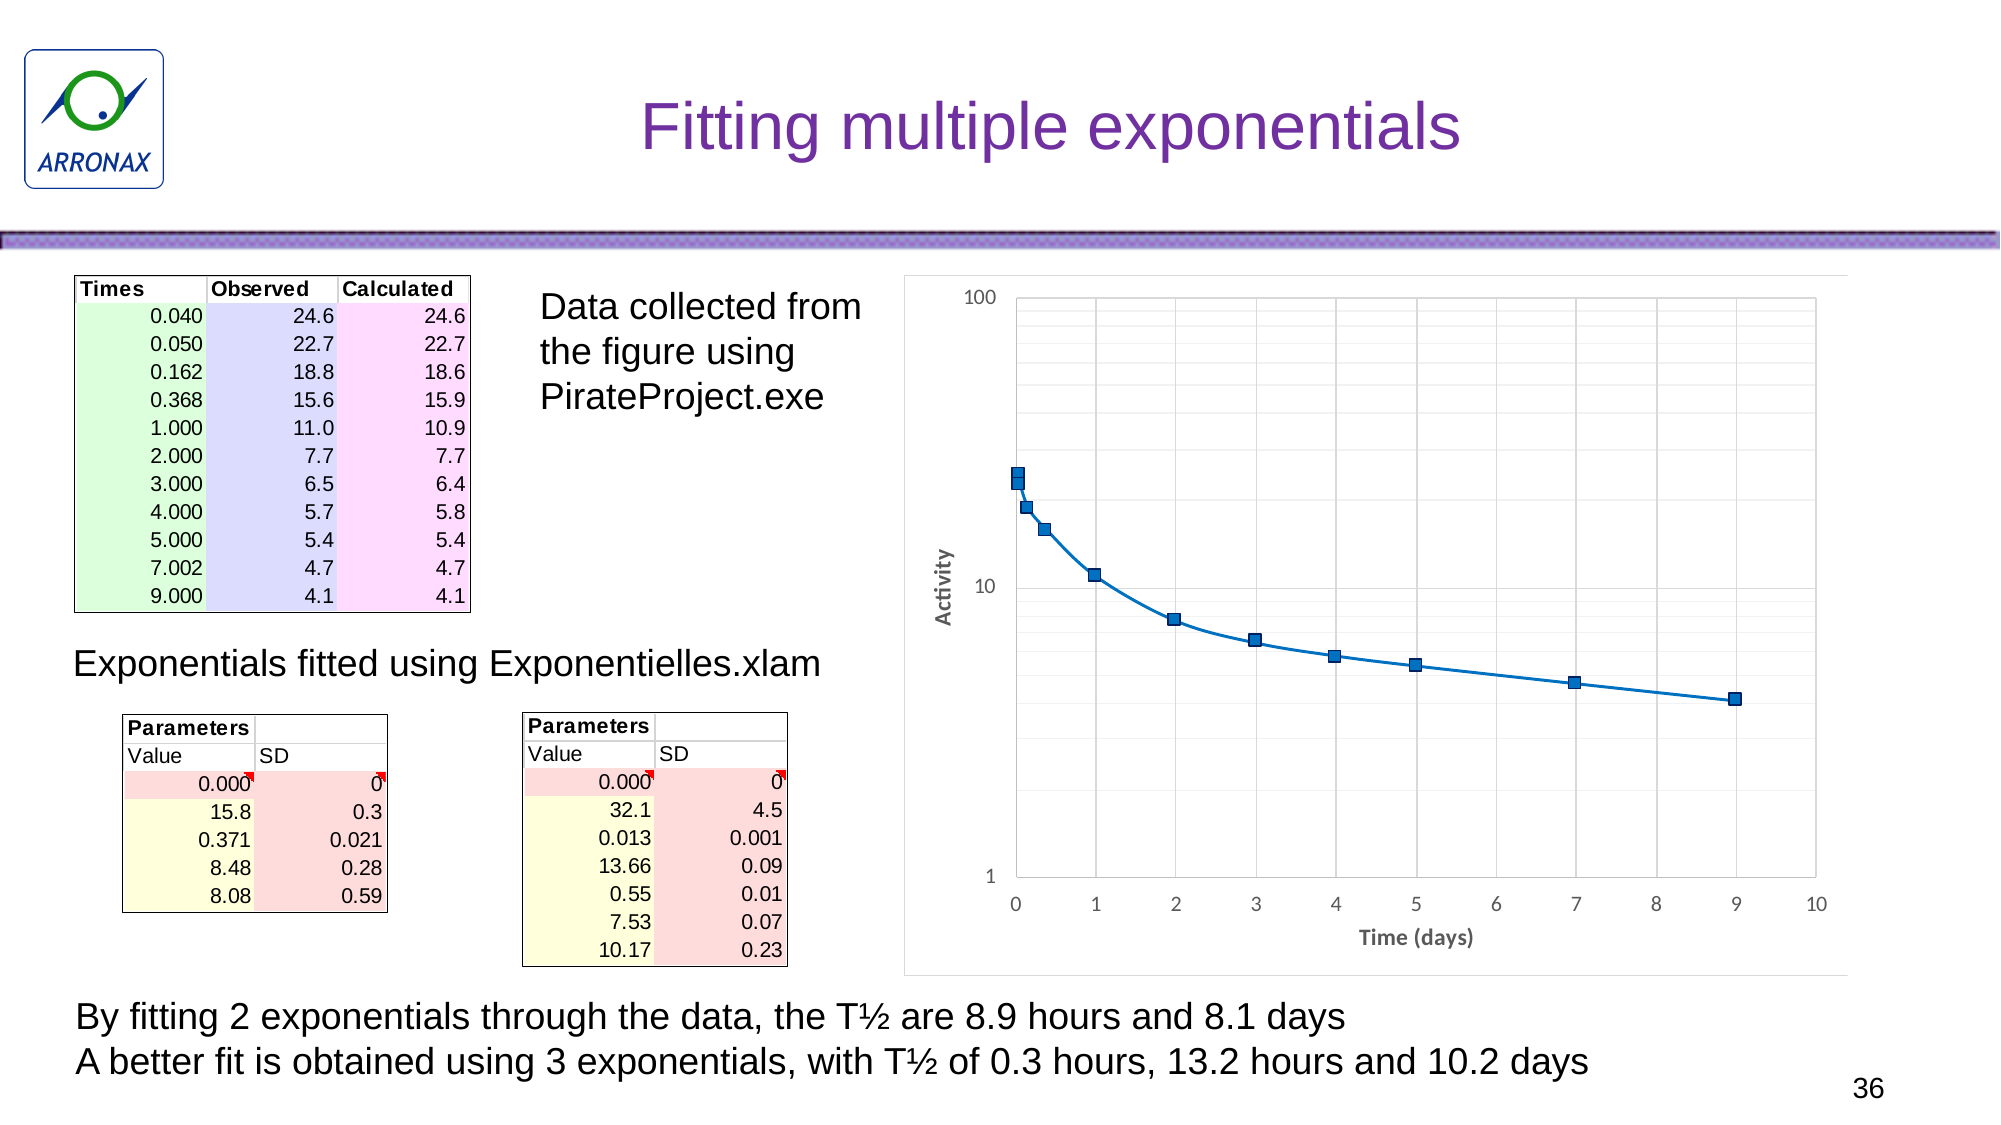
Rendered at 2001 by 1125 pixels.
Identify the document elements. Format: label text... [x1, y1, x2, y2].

title Fitting multiple exponentials [202, 45, 1900, 200]
picture [24, 49, 164, 189]
text_box Data collected from the figure using PirateProject.exe [525, 274, 892, 425]
picture [903, 274, 1848, 976]
text_box Exponentials fitted using Exponentielles.xlam [58, 631, 846, 691]
picture [122, 714, 388, 913]
picture [522, 712, 788, 967]
slide_number 36 [1433, 1061, 1901, 1113]
text_box By fitting 2 exponentials through the data, the T½ are 8.9 hours and 8.1 days A better fit is obtained using 3 exponentials, with T½ of 0.3 hours, 13.2 hours and 10.2 days [60, 984, 1605, 1090]
picture [74, 274, 471, 613]
picture [0, 225, 2000, 263]
